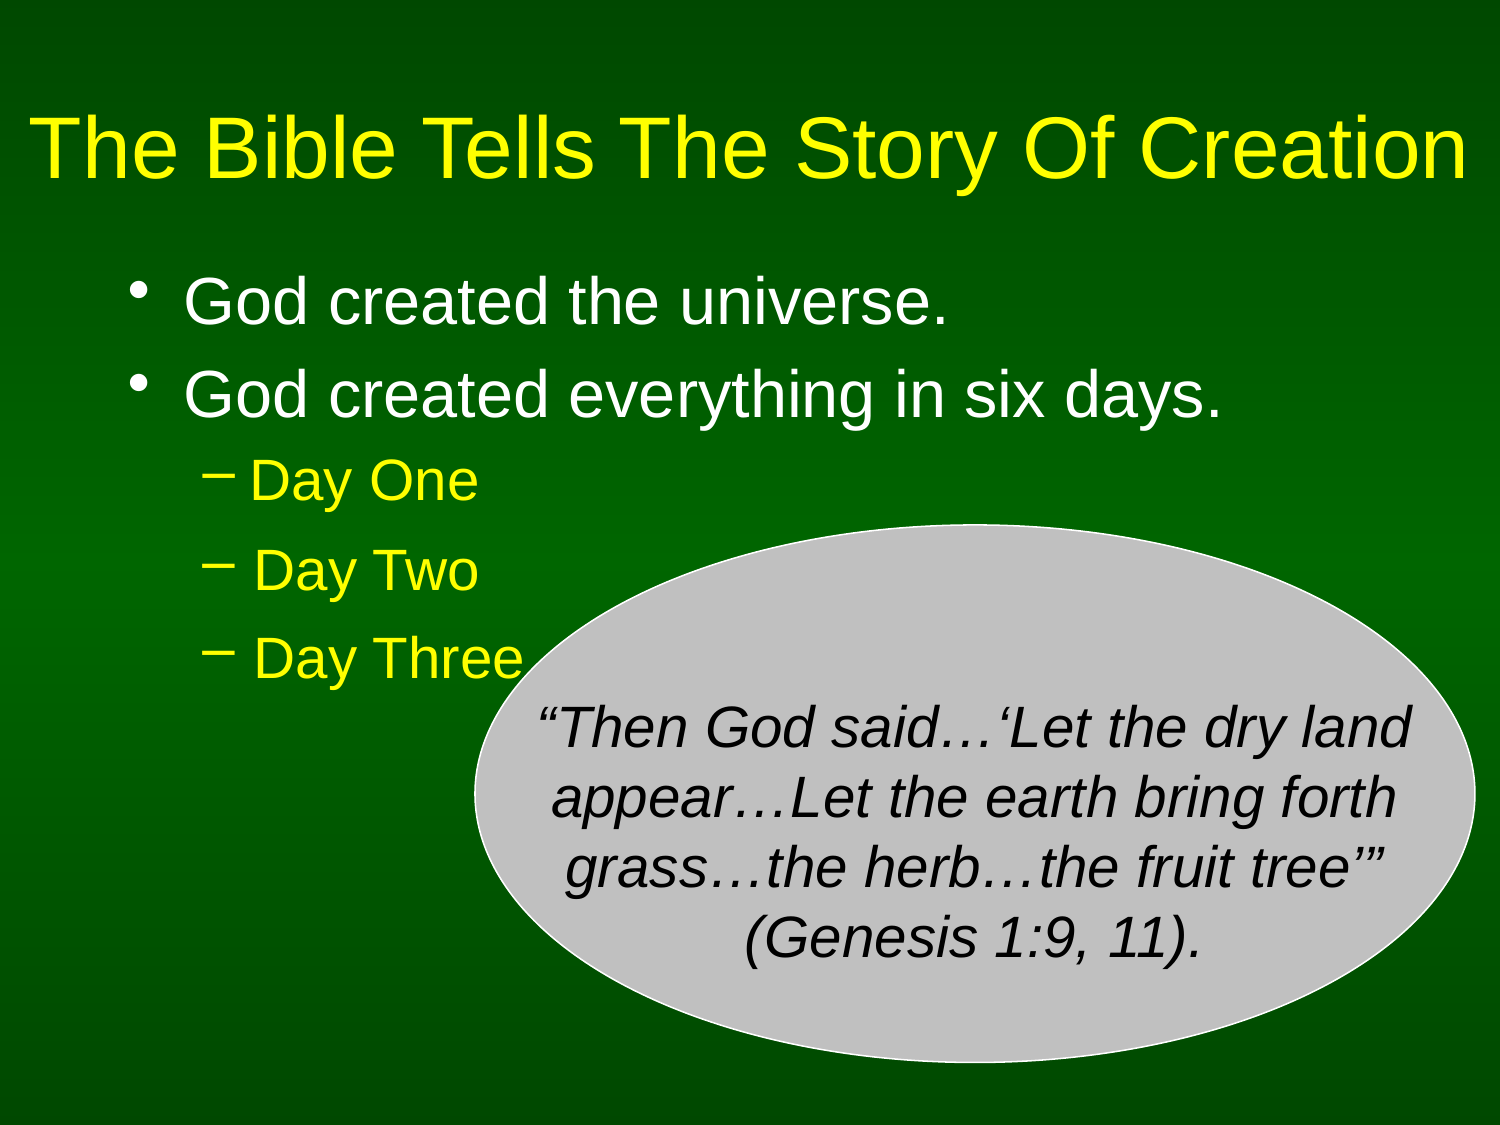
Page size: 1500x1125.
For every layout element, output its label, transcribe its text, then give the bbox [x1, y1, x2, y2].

text_box Day Three [187, 612, 563, 698]
text_box Day Two [187, 525, 513, 610]
text_box “Then God said…‘Let the dry land appear…Let the earth bring forth grass…the herb…the fruit tree’” (Genesis 1:9, 11). [474, 524, 1475, 1063]
title The Bible Tells The Story Of Creation [0, 50, 1500, 238]
list God created the universe. God created everything in six days. Day One [112, 249, 1388, 525]
